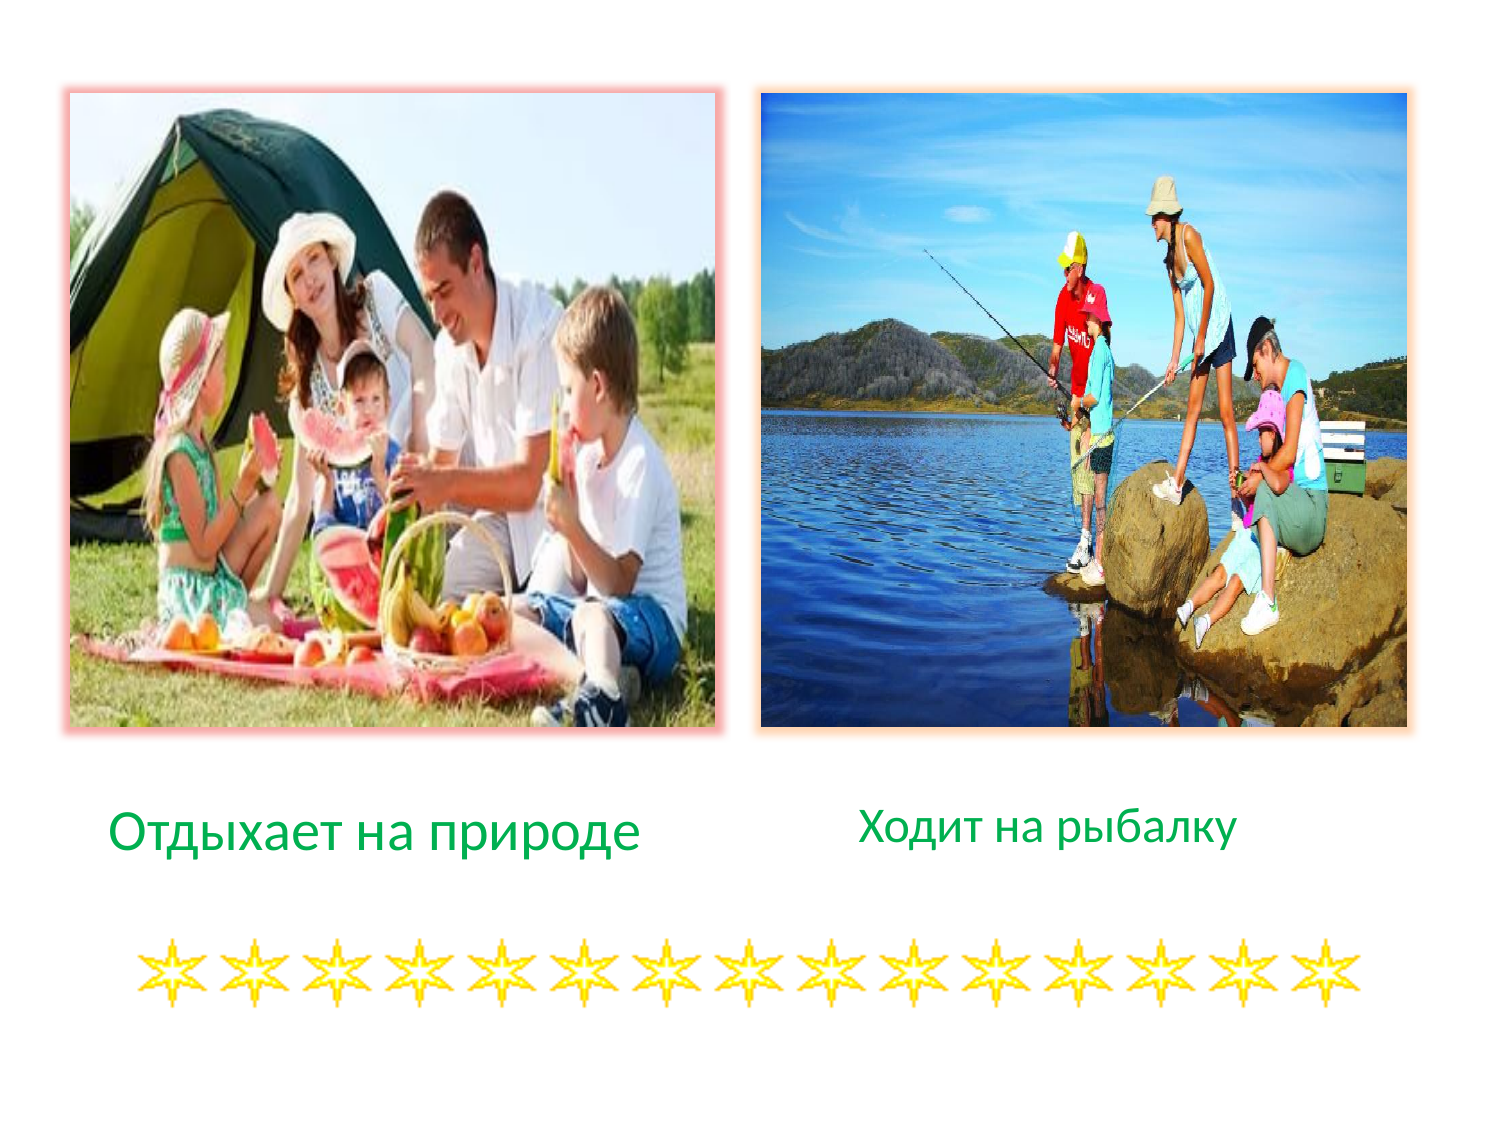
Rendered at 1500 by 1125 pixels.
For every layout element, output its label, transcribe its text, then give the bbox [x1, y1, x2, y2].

text_box Отдыхает на природе [93, 785, 704, 870]
picture [70, 93, 716, 727]
picture [128, 937, 1372, 1020]
text_box Ходит на рыбалку [843, 785, 1290, 860]
picture [761, 93, 1407, 727]
